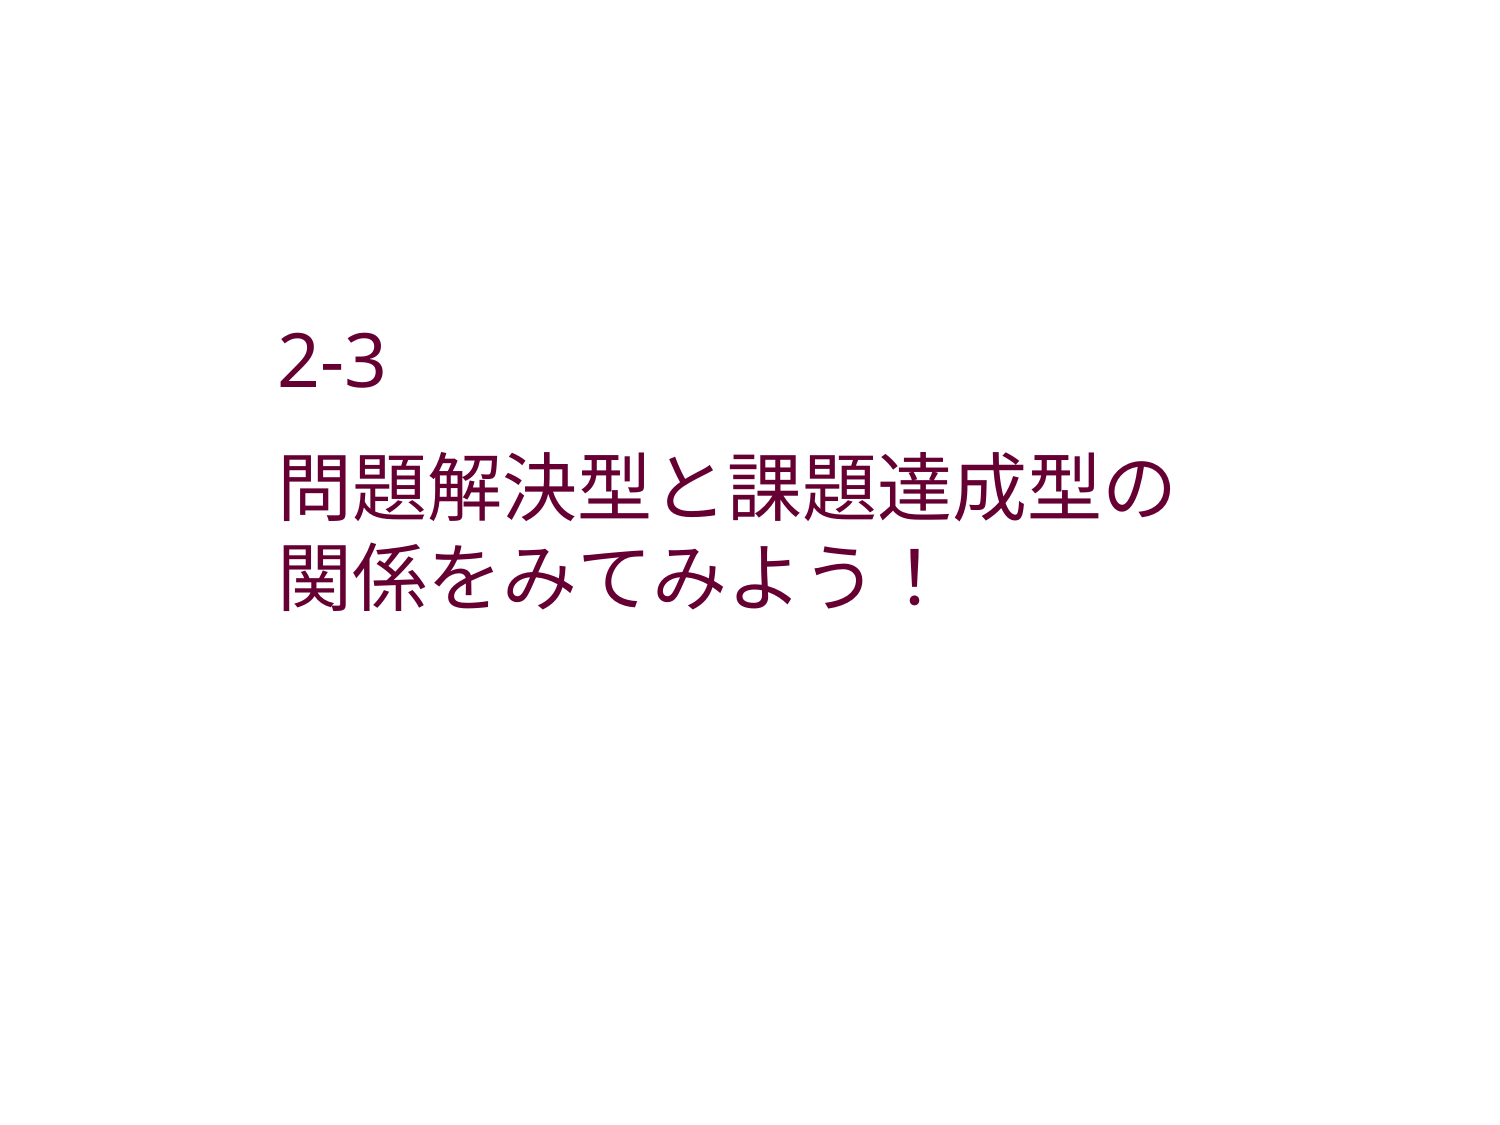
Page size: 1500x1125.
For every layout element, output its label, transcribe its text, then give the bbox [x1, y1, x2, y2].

text_box 2-3 問題解決型と課題達成型の 関係をみてみよう！ [263, 275, 1365, 838]
